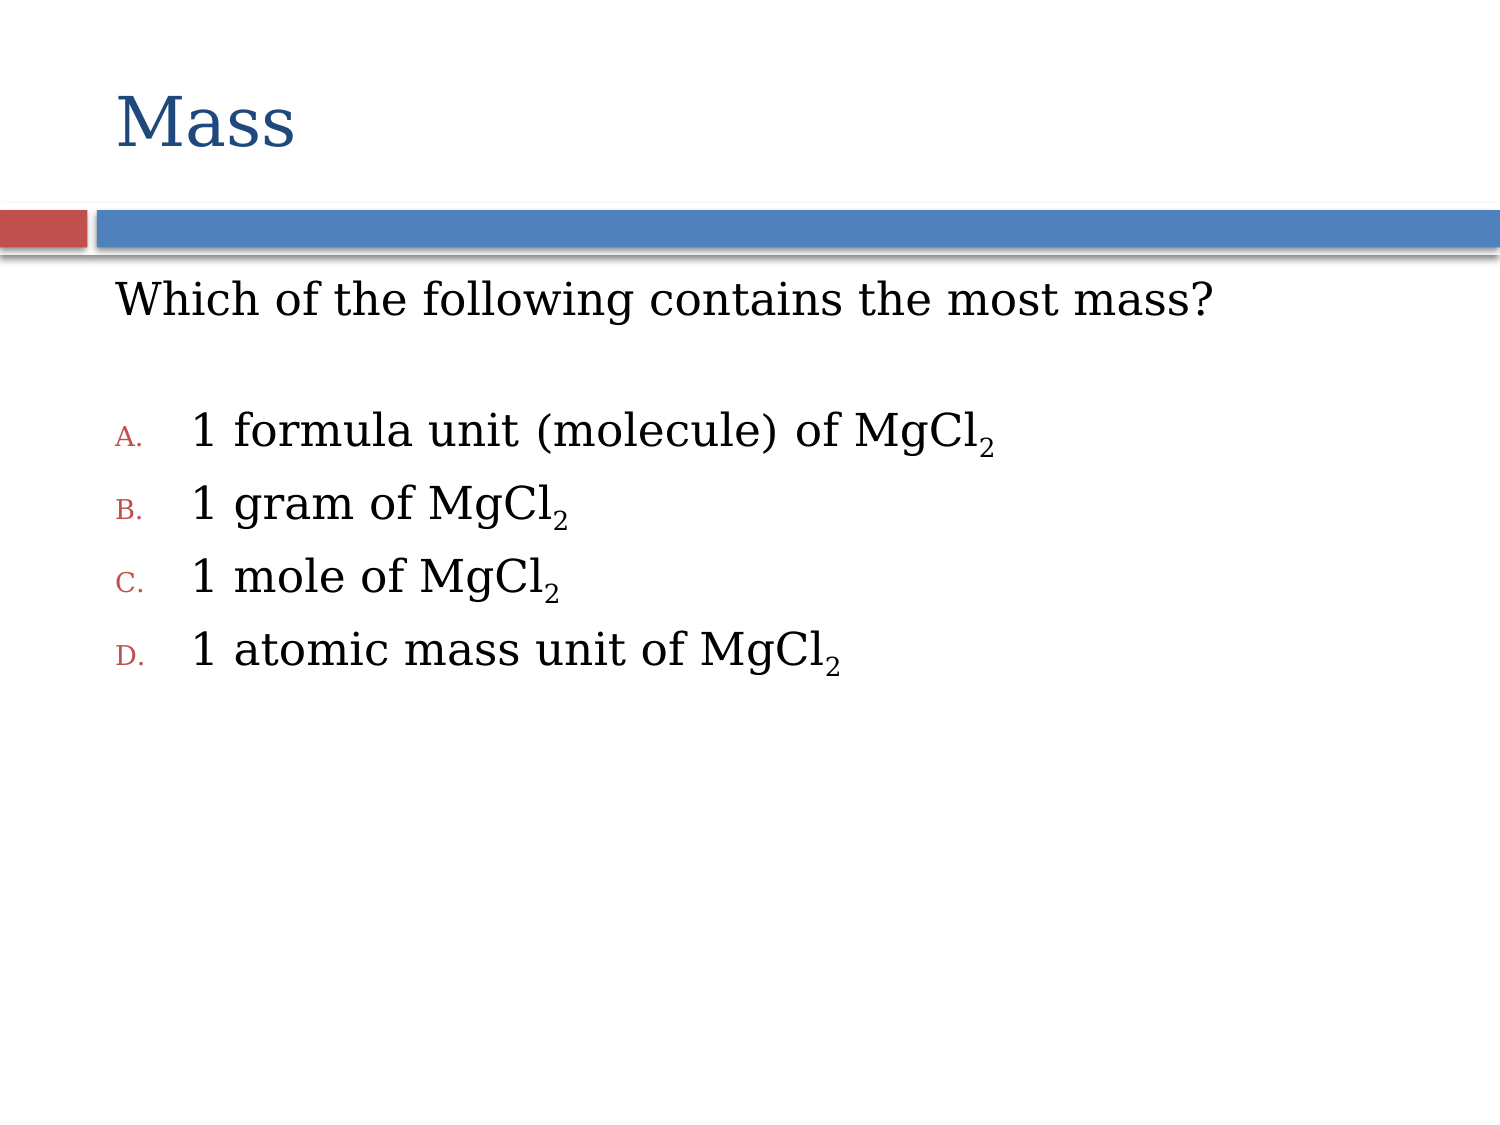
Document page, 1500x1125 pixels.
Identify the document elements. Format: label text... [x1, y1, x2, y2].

list Which of the following contains the most mass? 1 formula unit (molecule) of MgCl2 1 gram of MgCl2 1 mole of MgCl2 1 atomic mass unit of MgCl2 [100, 262, 1438, 1000]
title Mass [100, 37, 1438, 200]
